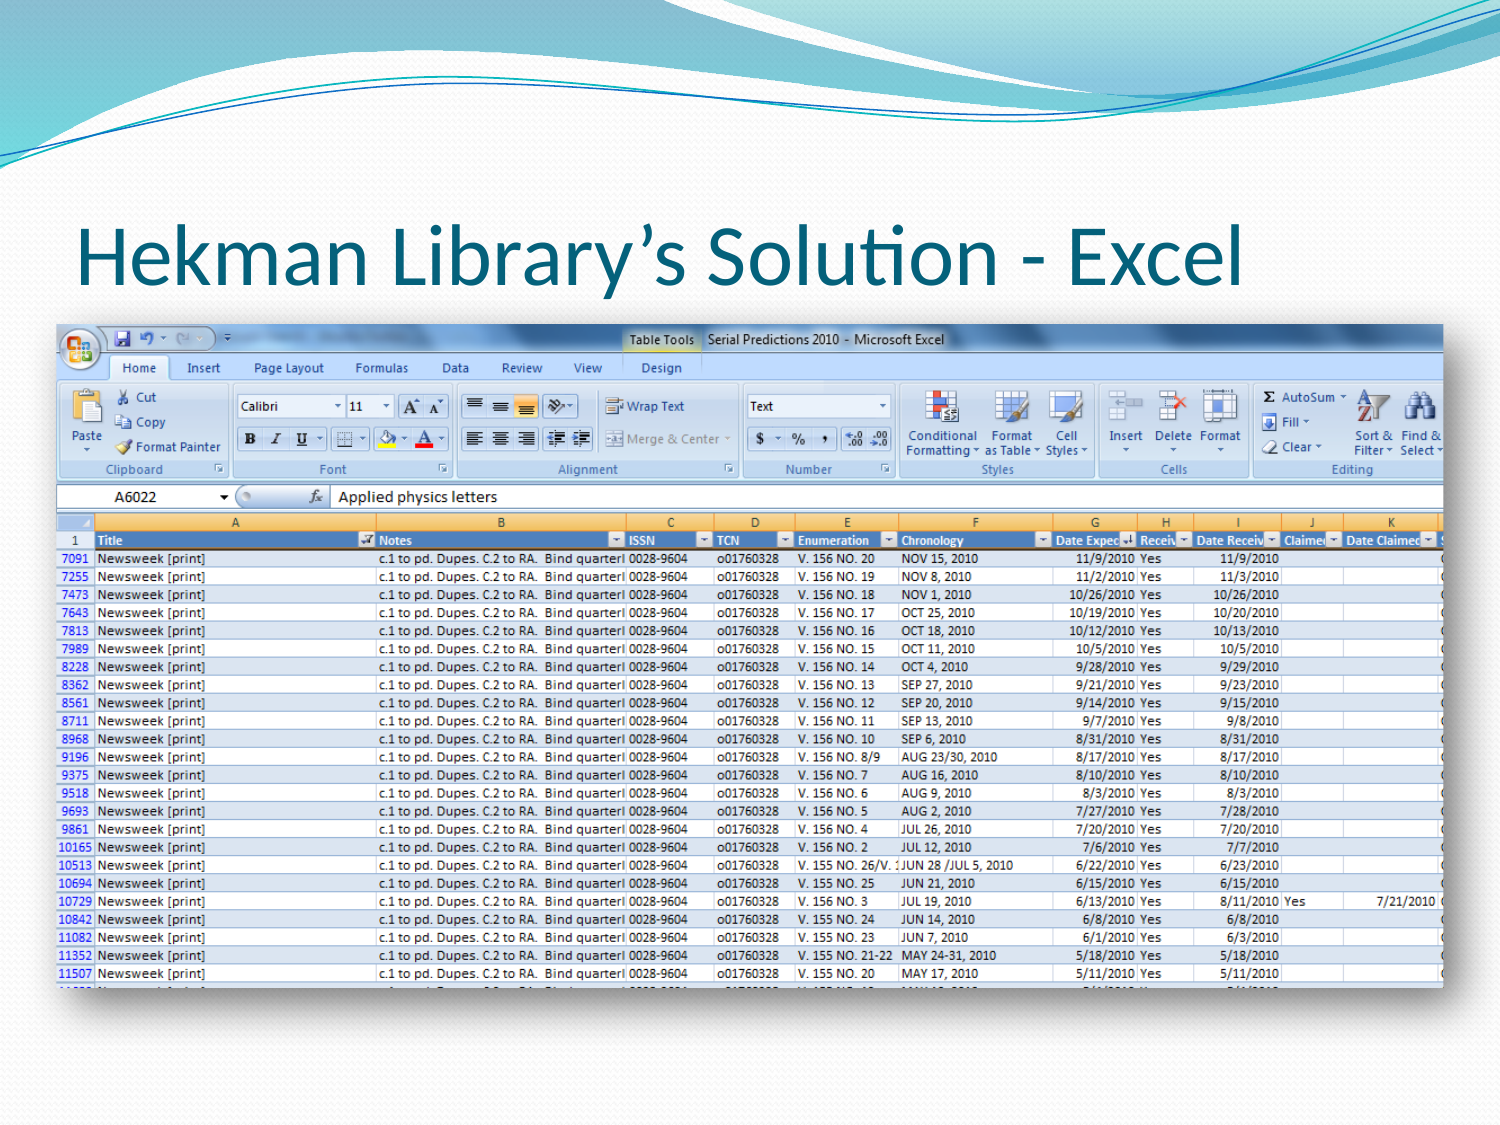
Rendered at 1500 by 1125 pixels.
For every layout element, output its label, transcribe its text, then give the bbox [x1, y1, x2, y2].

title Hekman Library’s Solution - Excel [75, 115, 1425, 303]
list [56, 324, 1444, 988]
